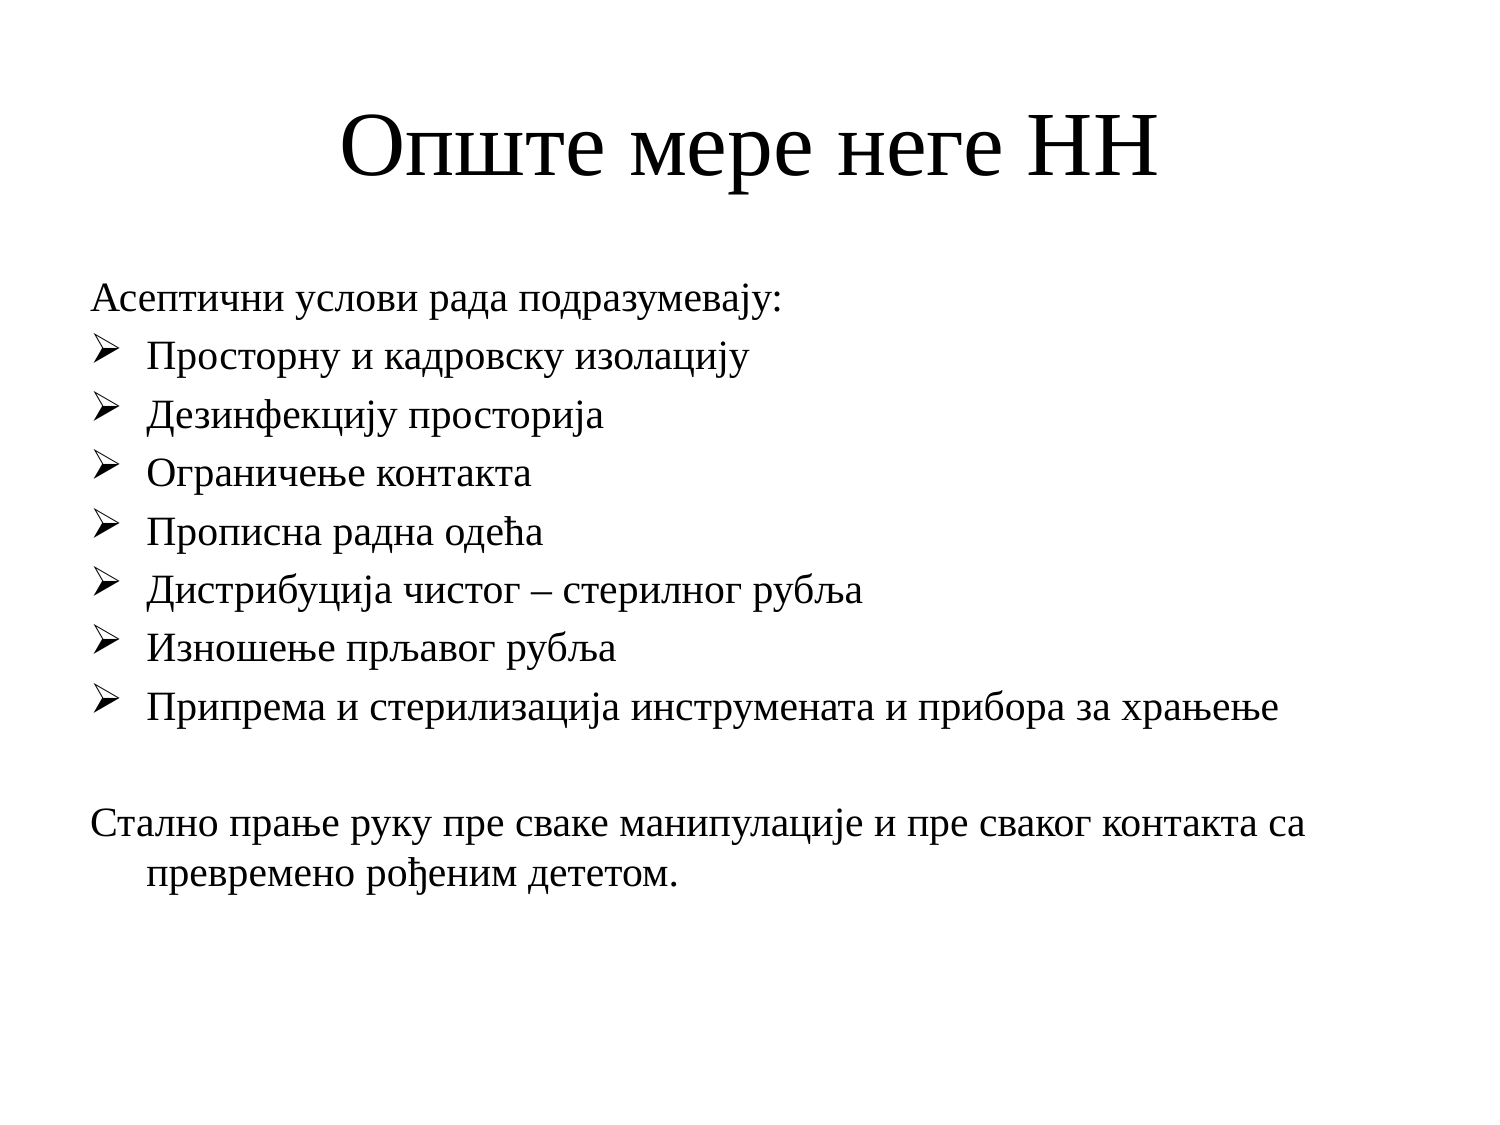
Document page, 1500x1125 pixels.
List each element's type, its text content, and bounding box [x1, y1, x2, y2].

title Опште мере неге НН [75, 45, 1425, 233]
list Асептични услови рада подразумевају: Просторну и кадровску изолацију Дезинфекцију просторија Ограничење контакта Прописна радна одећа Дистрибуција чистог – стерилног рубља Изношење прљавог рубља Припрема и стерилизација инструмената и прибора за храњење Стално прање руку пре сваке манипулације и пре сваког контакта са превремено рођеним дететом. [75, 262, 1425, 1005]
